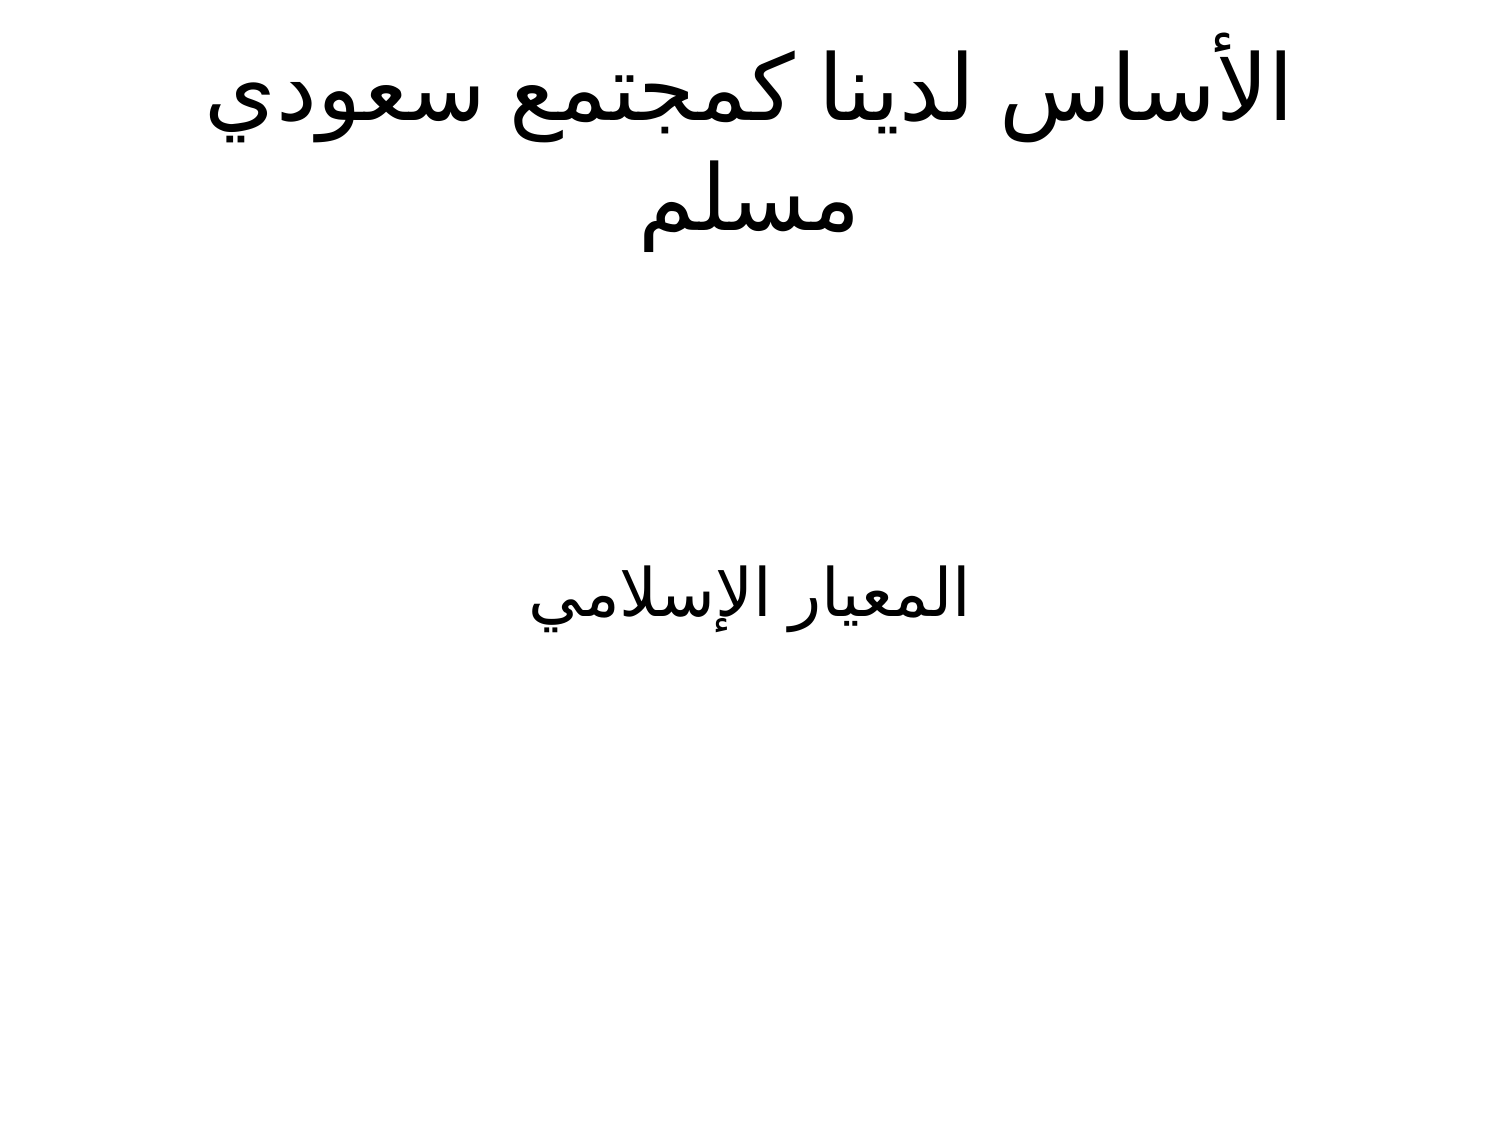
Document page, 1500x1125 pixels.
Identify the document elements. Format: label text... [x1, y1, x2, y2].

title الأساس لدينا كمجتمع سعودي مسلم [75, 45, 1425, 233]
list المعيار الإسلامي [75, 262, 1425, 1005]
